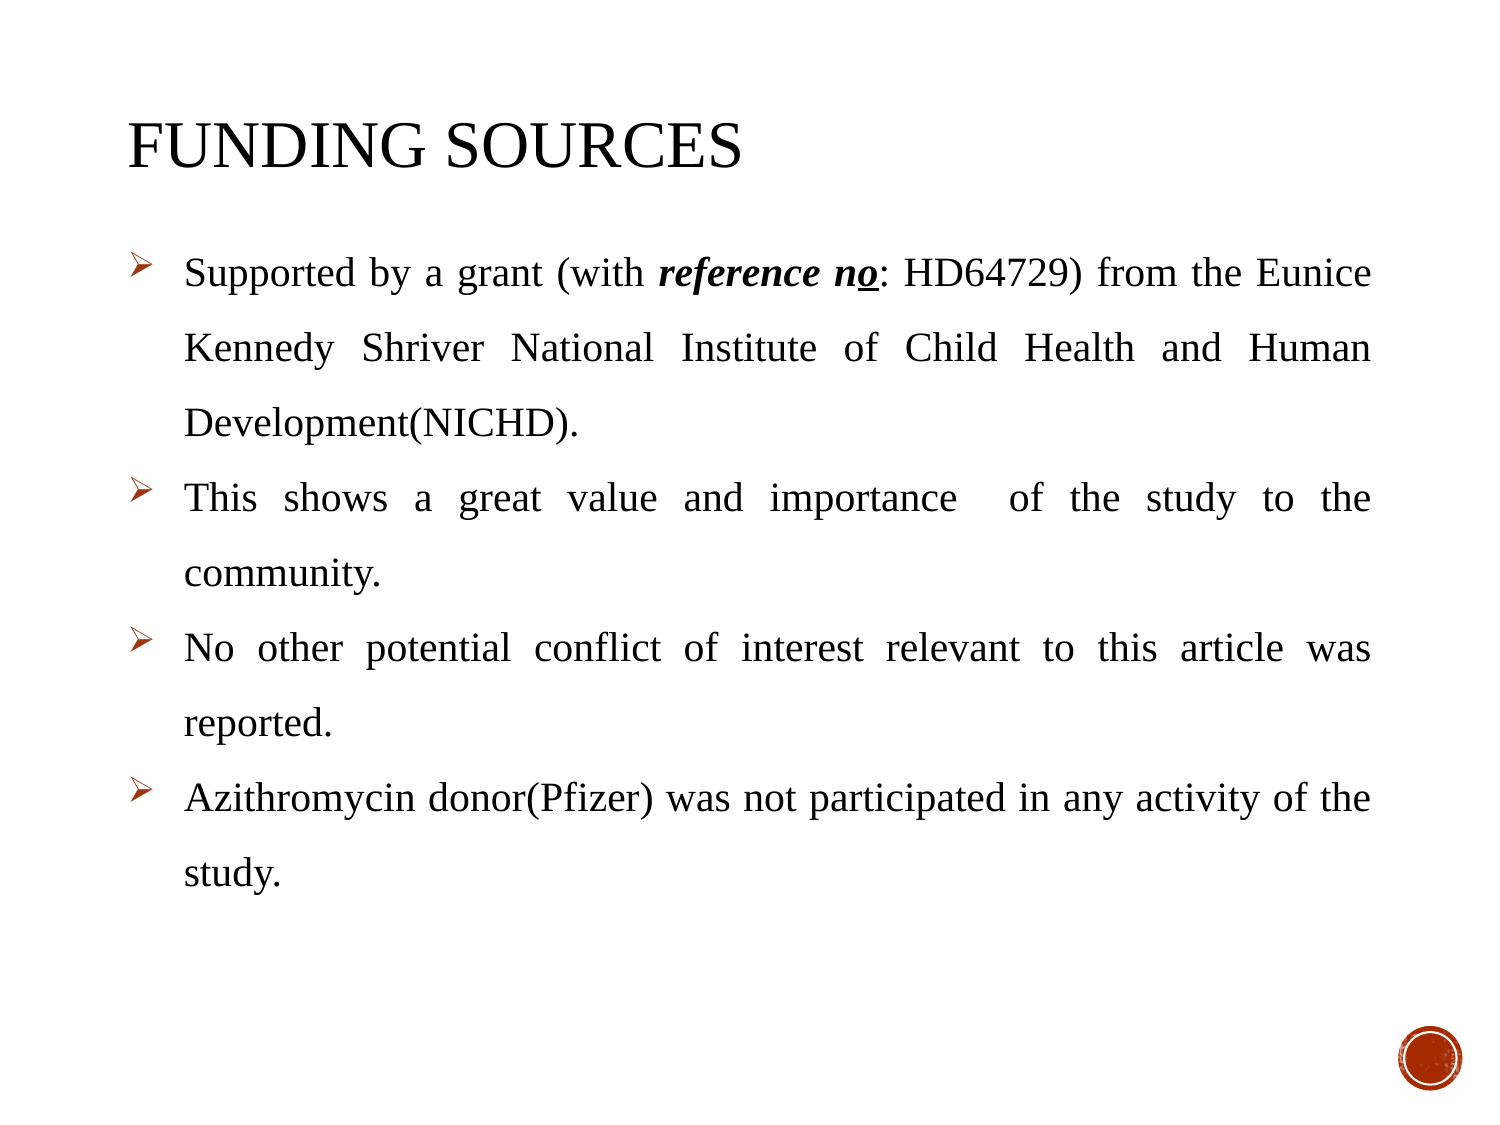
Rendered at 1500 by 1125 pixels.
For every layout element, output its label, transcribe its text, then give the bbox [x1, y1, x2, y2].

list Supported by a grant (with reference no: HD64729) from the Eunice Kennedy Shriver National Institute of Child Health and Human Development(NICHD). This shows a great value and importance of the study to the community. No other potential conflict of interest relevant to this article was reported. Azithromycin donor(Pfizer) was not participated in any activity of the study. [112, 211, 1388, 1013]
title Funding sources [112, 79, 1388, 211]
slide_number [1391, 1028, 1471, 1089]
